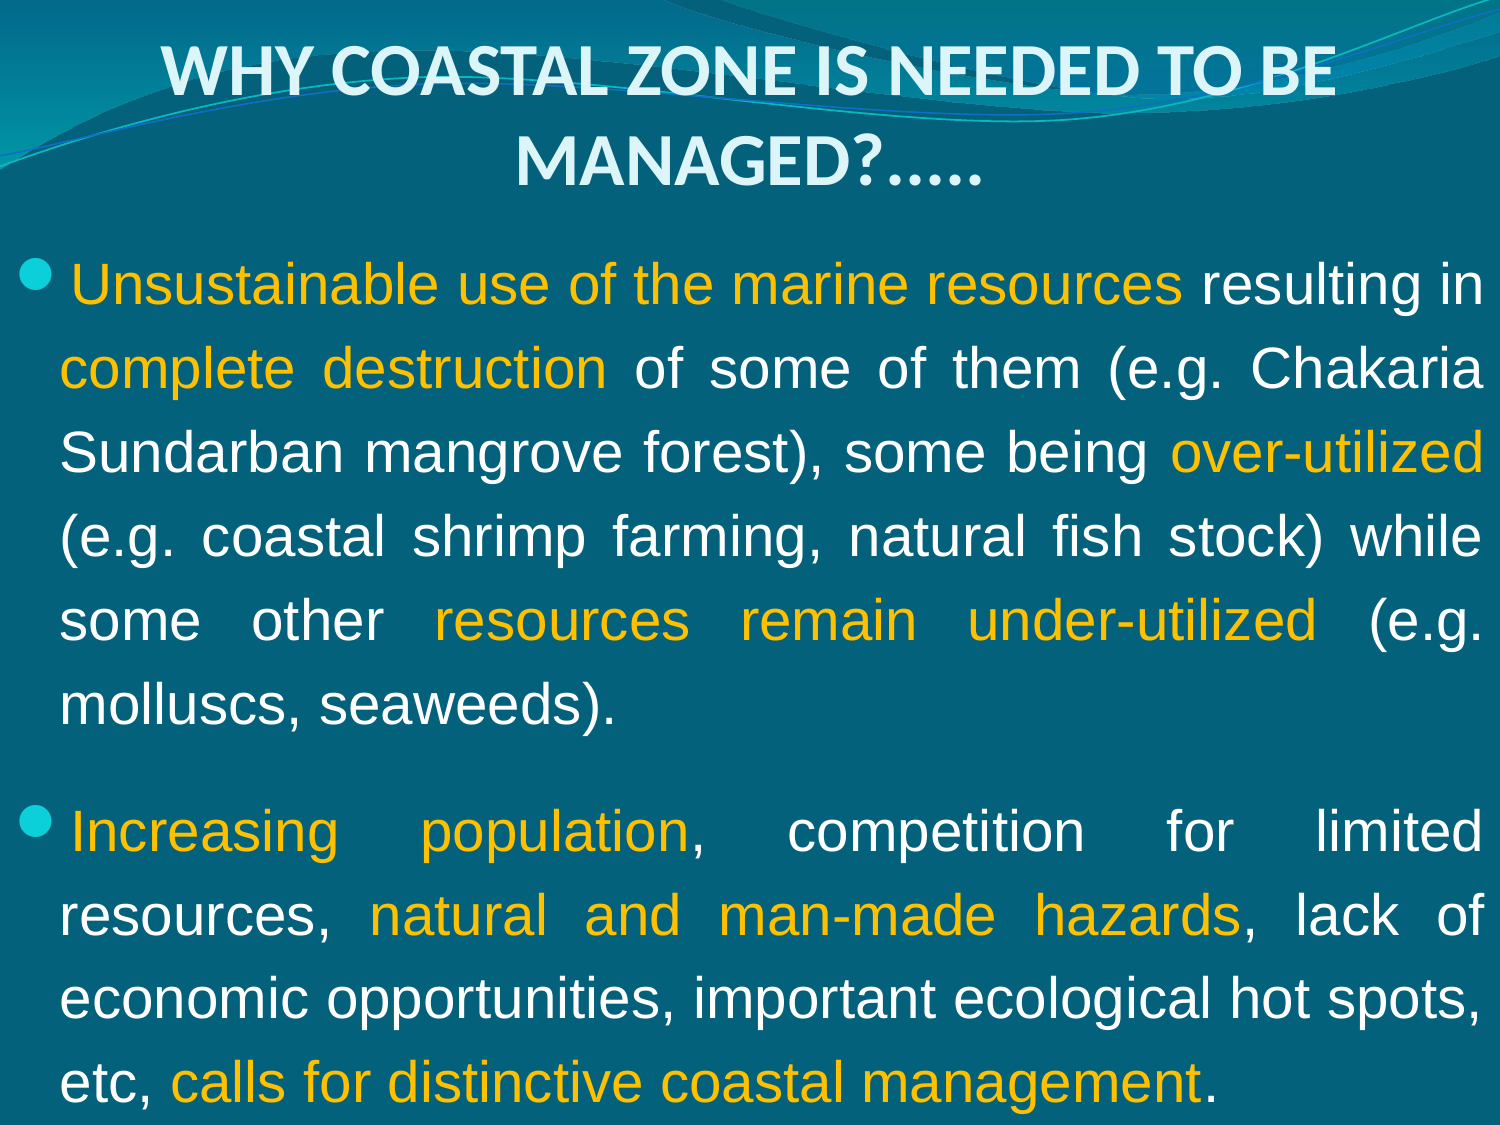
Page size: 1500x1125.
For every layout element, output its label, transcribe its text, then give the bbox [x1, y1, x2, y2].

title WHY COASTAL ZONE IS NEEDED TO BE MANAGED?..... [75, 37, 1425, 200]
list Unsustainable use of the marine resources resulting in complete destruction of some of them (e.g. Chakaria Sundarban mangrove forest), some being over-utilized (e.g. coastal shrimp farming, natural fish stock) while some other resources remain under-utilized (e.g. molluscs, seaweeds). Increasing population, competition for limited resources, natural and man-made hazards, lack of economic opportunities, important ecological hot spots, etc, calls for distinctive coastal management. [0, 224, 1500, 1125]
